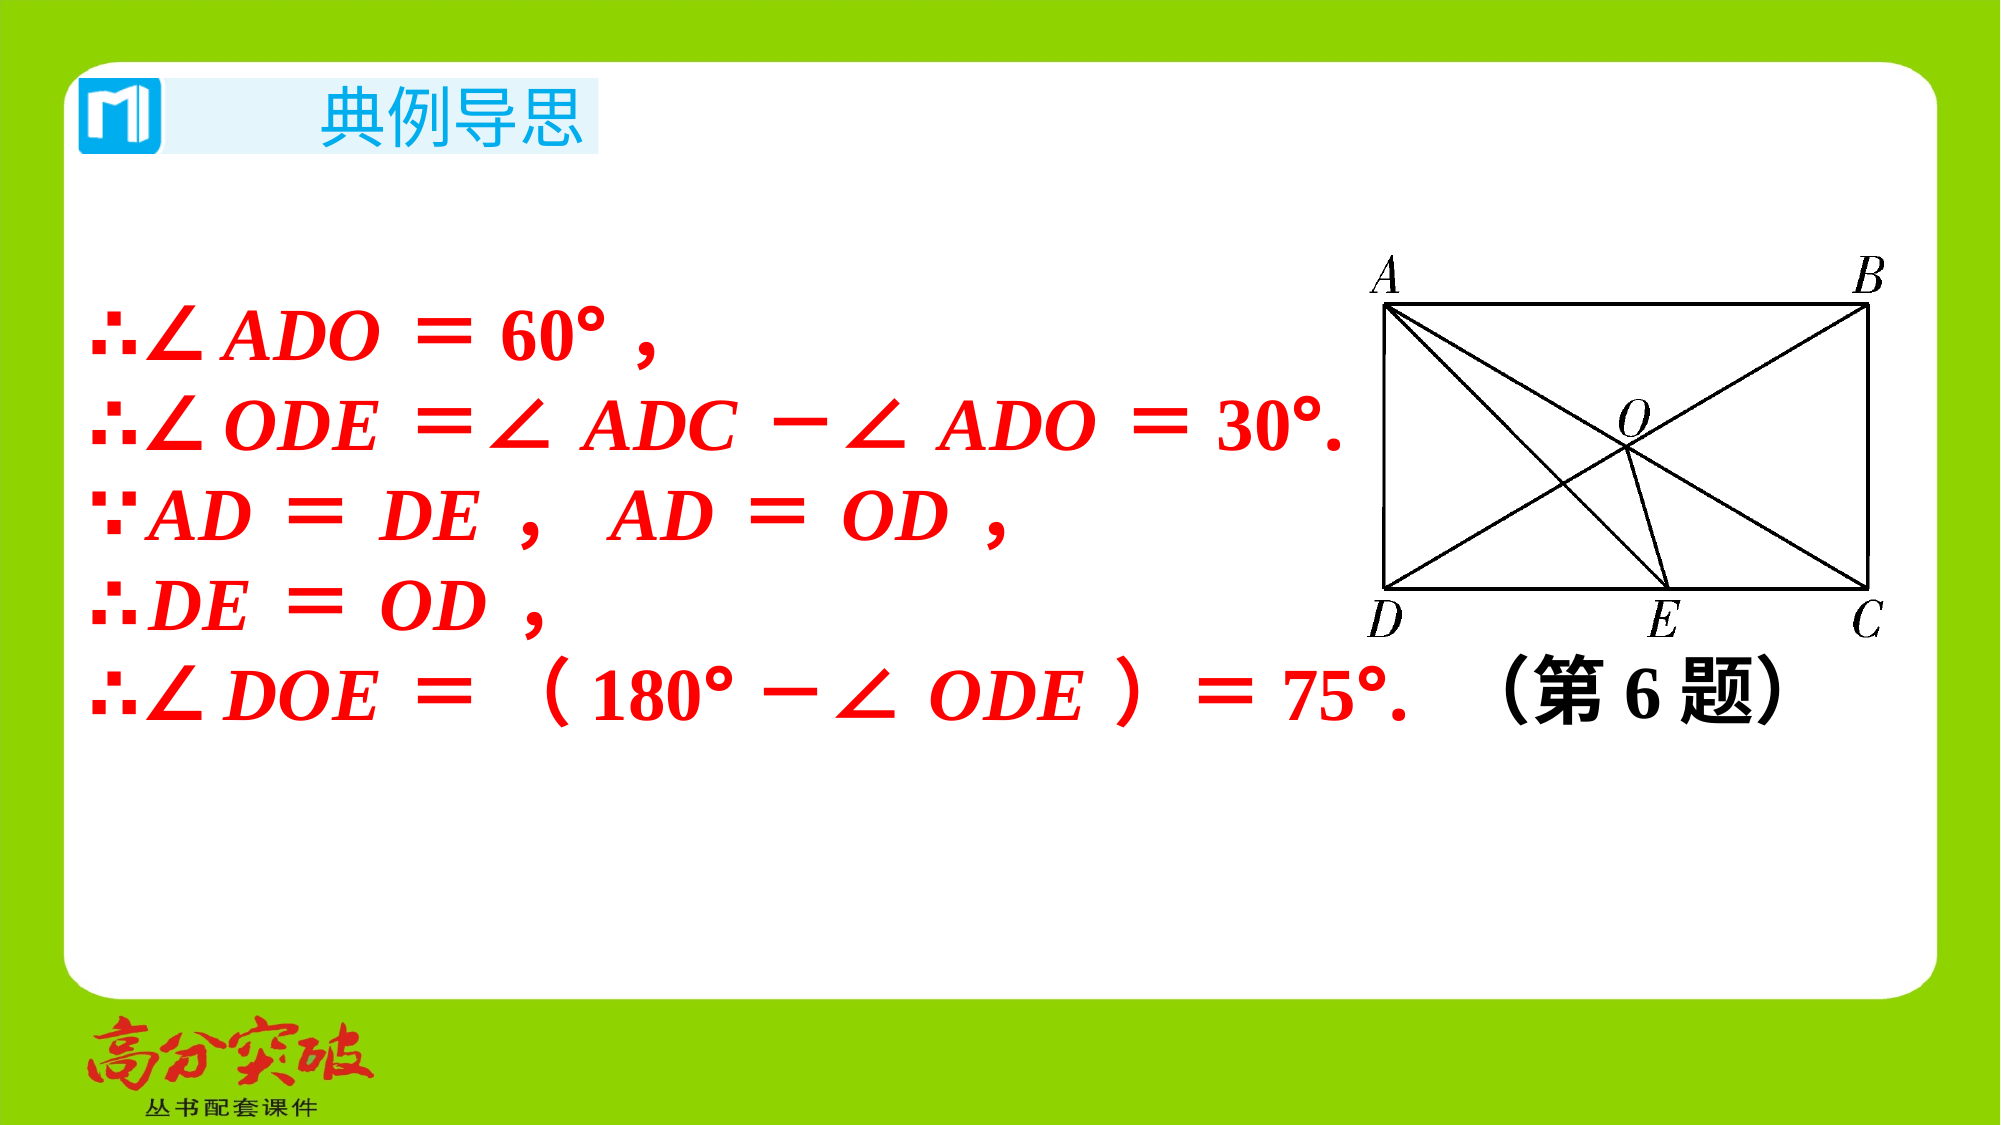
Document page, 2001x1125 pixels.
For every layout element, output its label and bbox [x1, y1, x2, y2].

picture [0, 0, 2001, 1125]
text_box [1366, 255, 1884, 735]
